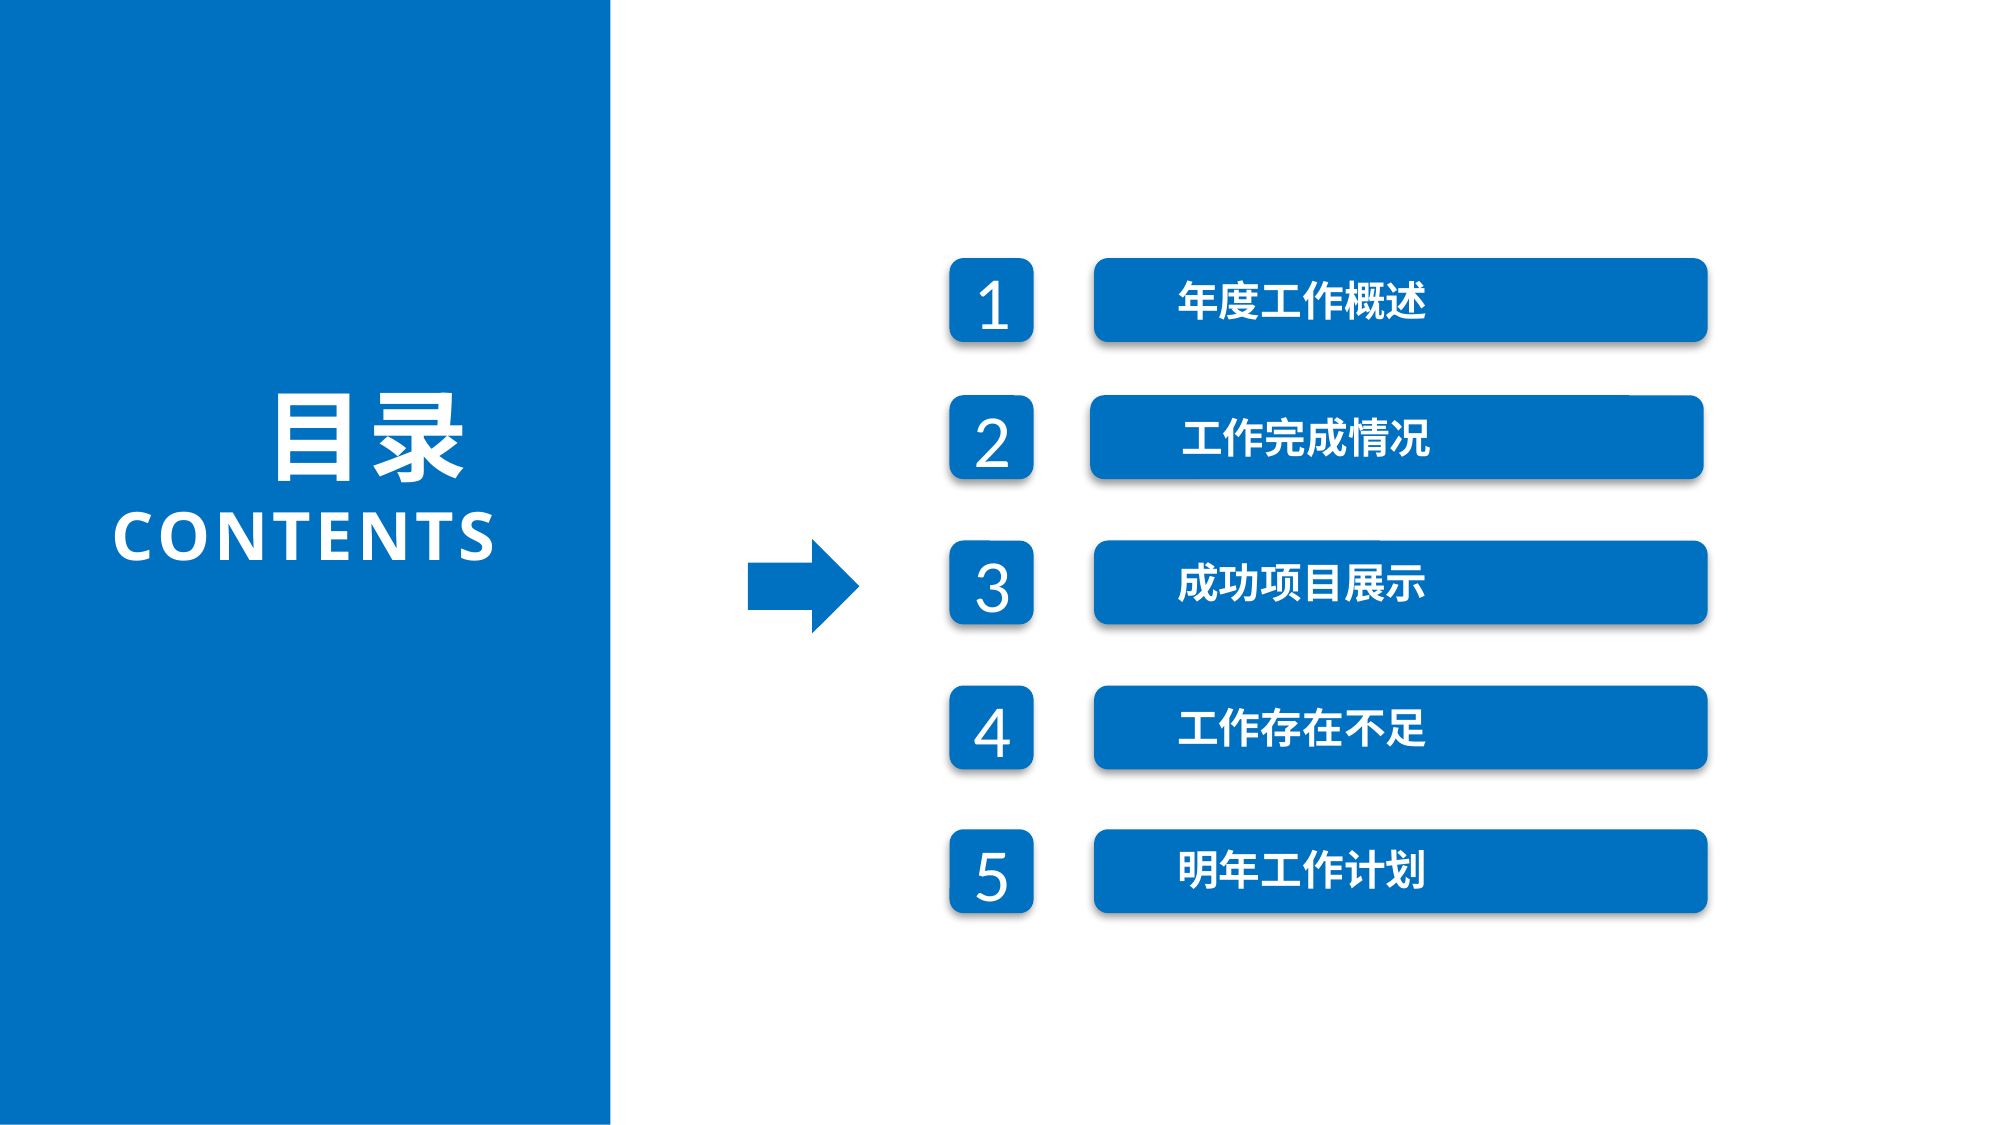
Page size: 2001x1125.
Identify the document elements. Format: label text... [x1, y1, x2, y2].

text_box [1093, 829, 1708, 914]
text_box 1 [947, 255, 1036, 345]
text_box 3 [947, 538, 1036, 627]
text_box 4 [947, 683, 1036, 772]
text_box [1093, 540, 1708, 625]
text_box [1089, 394, 1704, 480]
text_box [0, 0, 612, 1125]
text_box 目录 CONTENTS [55, 364, 516, 584]
text_box 5 [947, 827, 1036, 916]
text_box 2 [947, 393, 1036, 482]
text_box [745, 537, 862, 636]
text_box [1093, 685, 1708, 770]
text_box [1093, 257, 1708, 343]
